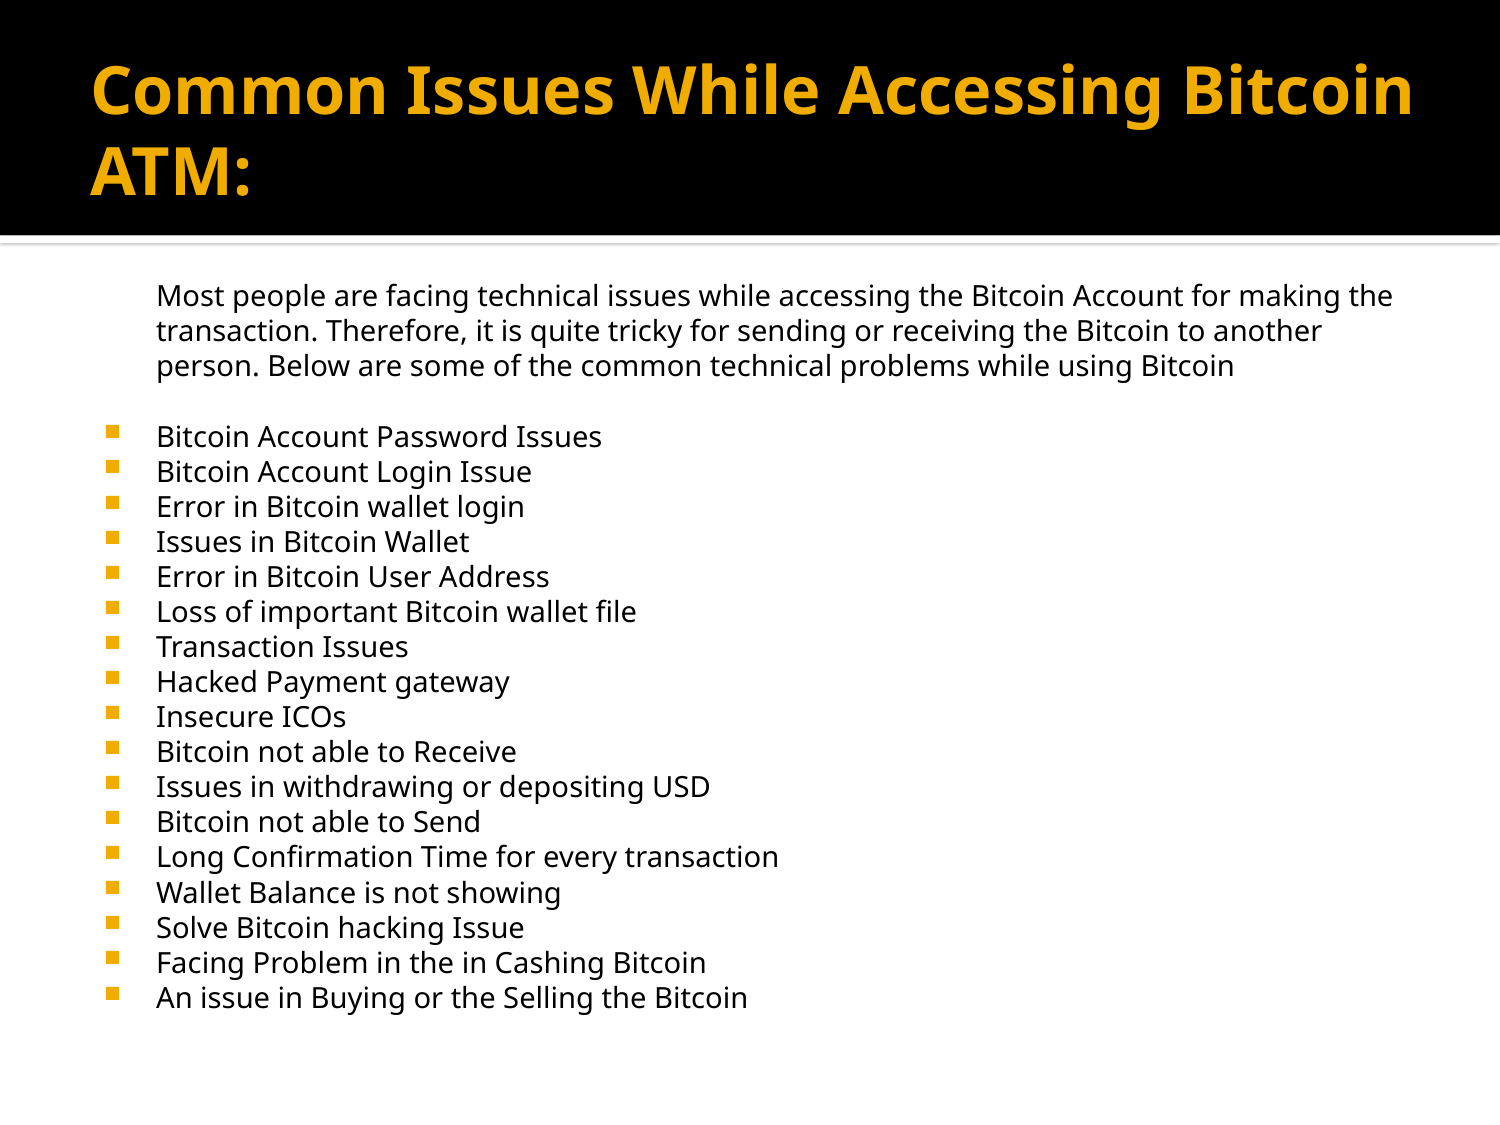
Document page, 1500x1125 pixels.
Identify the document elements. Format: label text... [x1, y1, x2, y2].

list Most people are facing technical issues while accessing the Bitcoin Account for making the transaction. Therefore, it is quite tricky for sending or receiving the Bitcoin to another person. Below are some of the common technical problems while using Bitcoin Bitcoin Account Password Issues Bitcoin Account Login Issue Error in Bitcoin wallet login Issues in Bitcoin Wallet Error in Bitcoin User Address Loss of important Bitcoin wallet file Transaction Issues Hacked Payment gateway Insecure ICOs Bitcoin not able to Receive Issues in withdrawing or depositing USD Bitcoin not able to Send Long Confirmation Time for every transaction Wallet Balance is not showing Solve Bitcoin hacking Issue Facing Problem in the in Cashing Bitcoin An issue in Buying or the Selling the Bitcoin [75, 262, 1438, 1075]
title Common Issues While Accessing Bitcoin ATM: [75, 25, 1425, 231]
